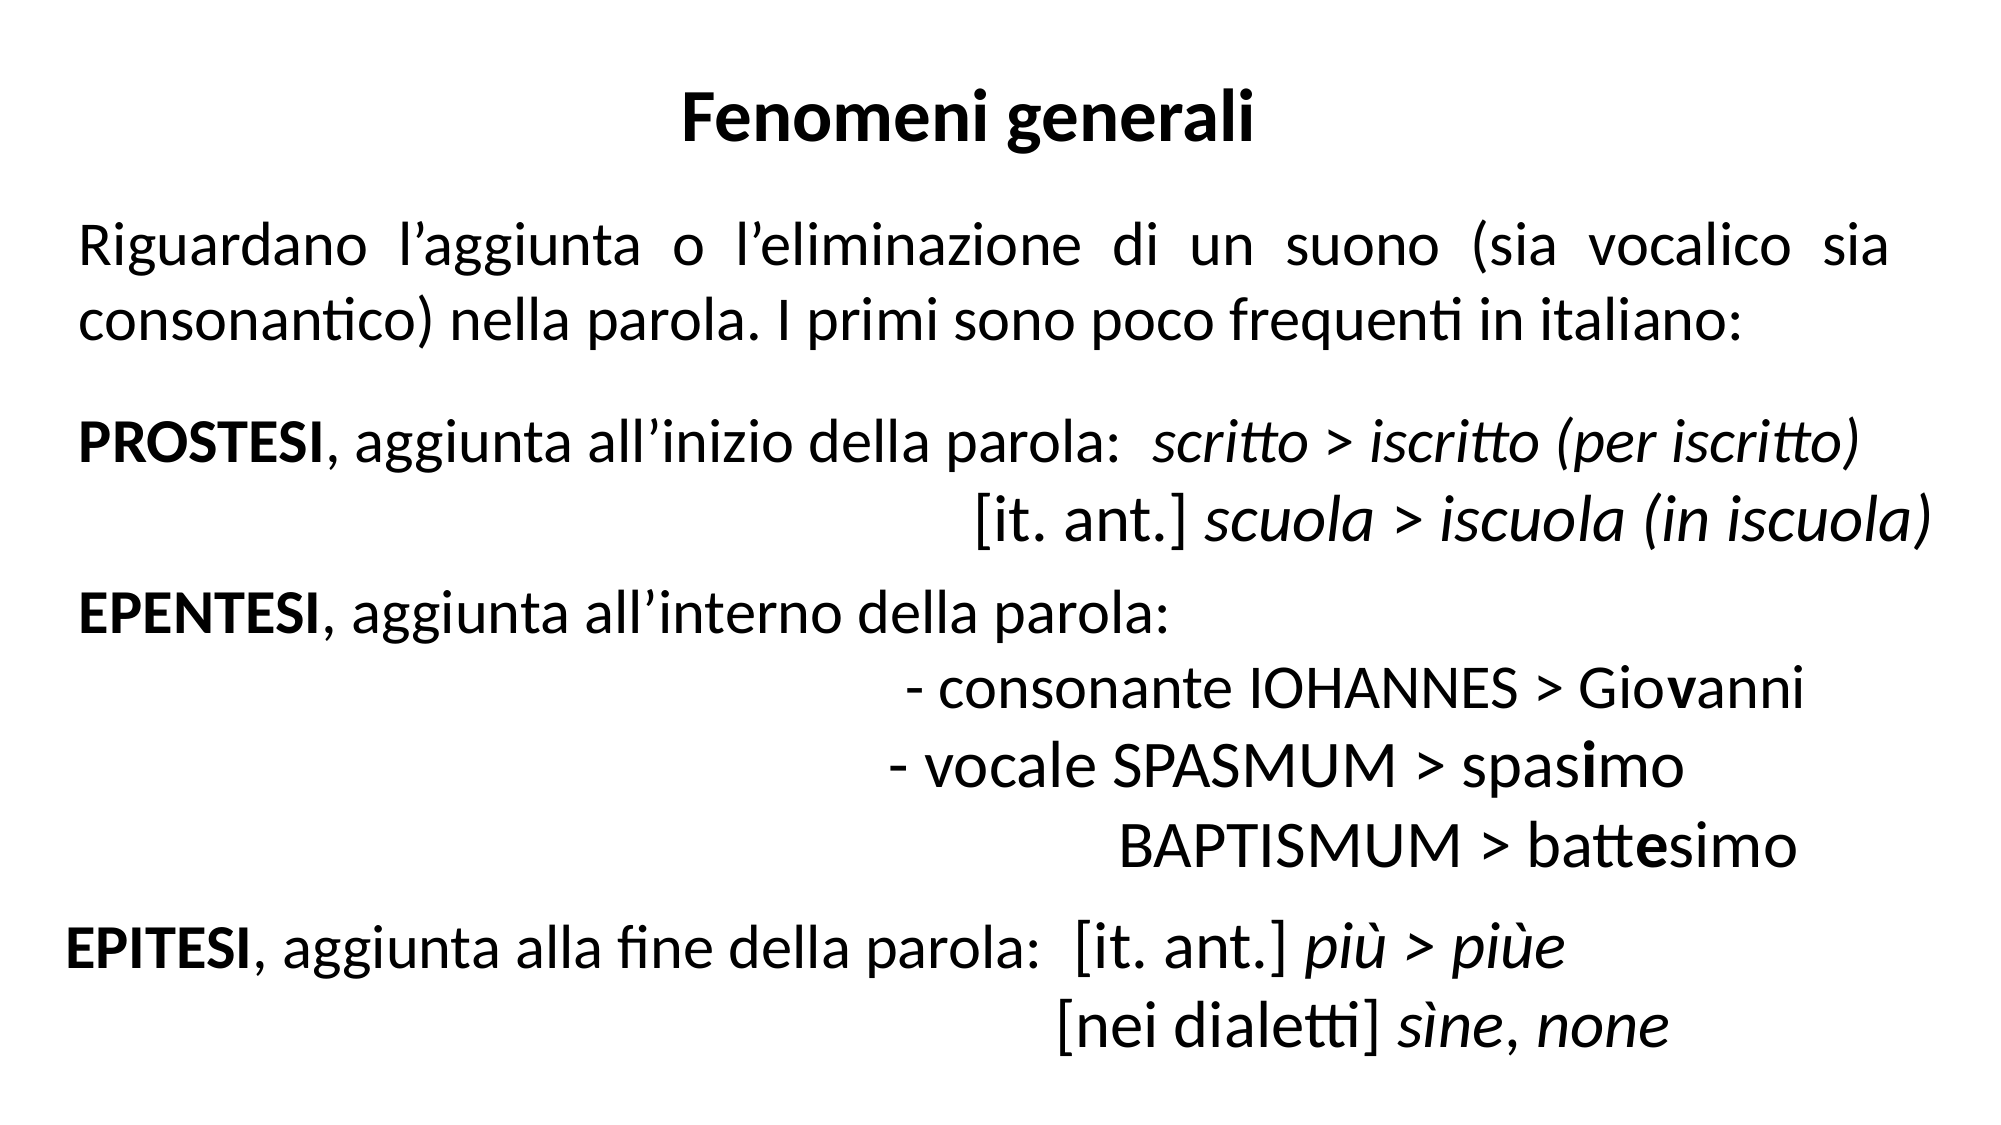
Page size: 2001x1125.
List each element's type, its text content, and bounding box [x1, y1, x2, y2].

text_box EPENTESI, aggiunta all’interno della parola: - consonante IOHANNES > Giovanni - vocale SPASMUM > spasimo BAPTISMUM > battesimo [64, 563, 1964, 889]
text_box Riguardano l’aggiunta o l’eliminazione di un suono (sia vocalico sia consonantico) nella parola. I primi sono poco frequenti in italiano: [64, 195, 1909, 361]
text_box EPITESI, aggiunta alla fine della parola: [it. ant.] più > piùe [nei dialetti] sìne, none [50, 893, 1950, 1069]
text_box Fenomeni generali [230, 59, 1708, 164]
text_box PROSTESI, aggiunta all’inizio della parola: scritto > iscritto (per iscritto) [it. ant.] scuola > iscuola (in iscuola) [64, 392, 1964, 563]
